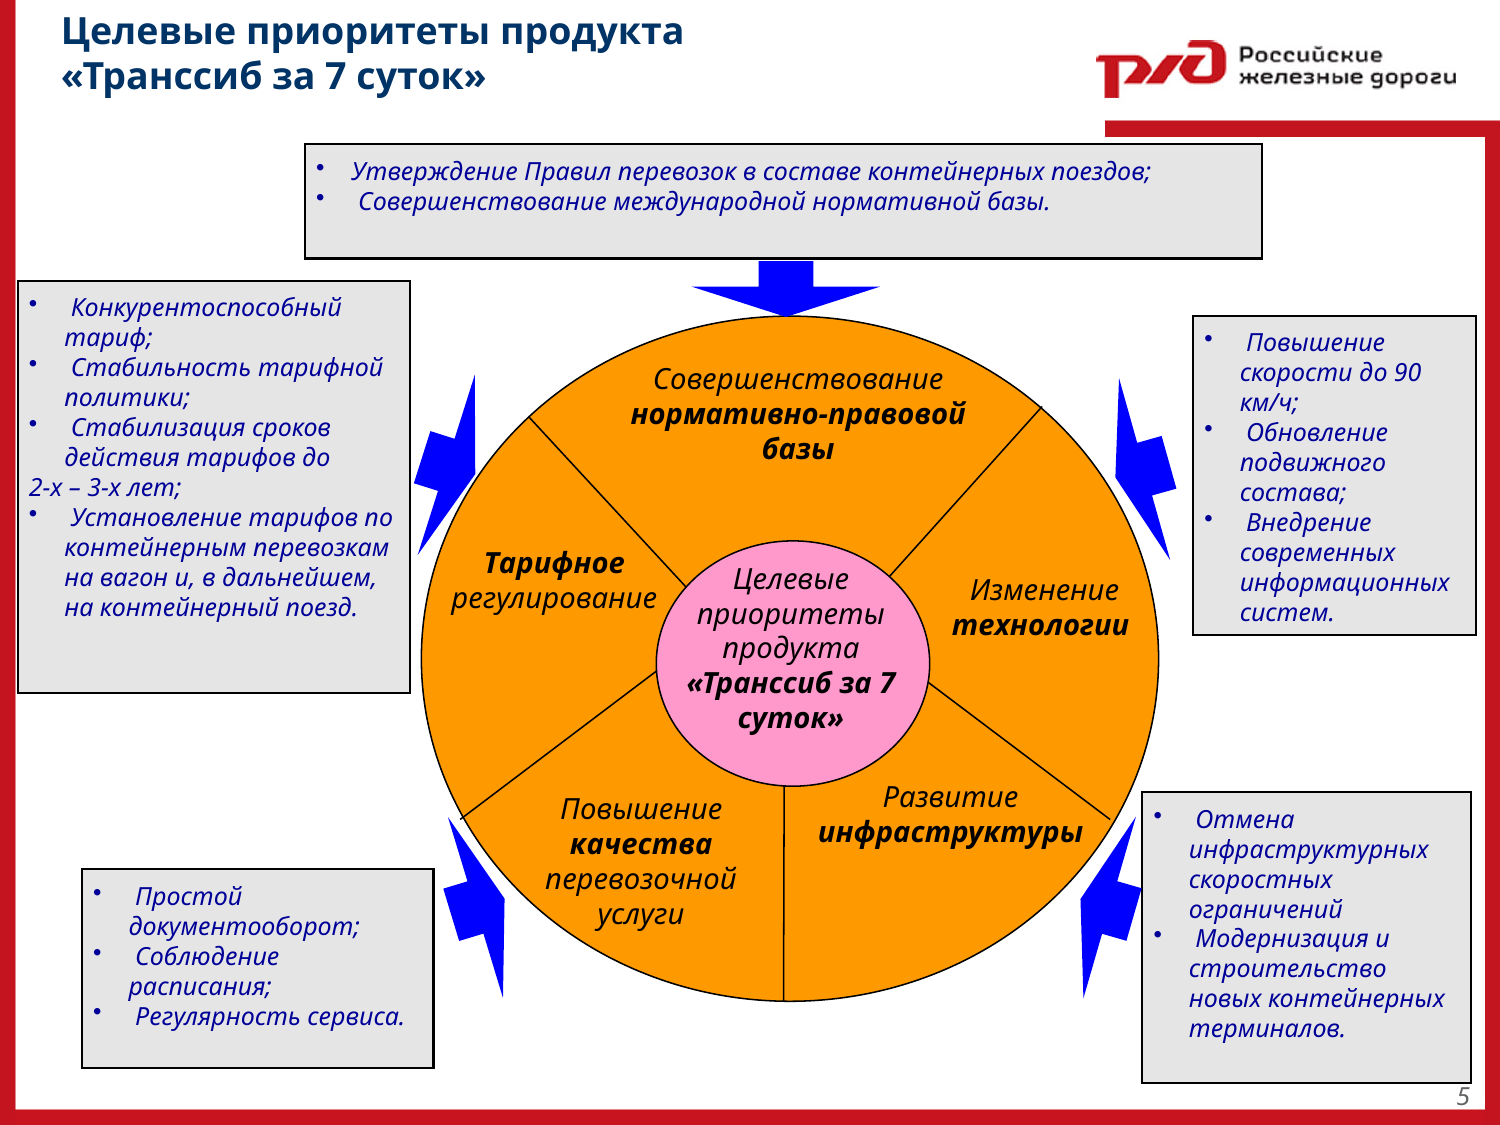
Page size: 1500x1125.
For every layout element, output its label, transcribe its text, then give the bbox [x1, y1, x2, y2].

text_box [861, 649, 1159, 785]
text_box [1115, 378, 1177, 561]
text_box Целевые приоритеты продукта «Транссиб за 7 суток» [46, 0, 871, 105]
text_box Отмена инфраструктурных скоростных ограничений Модернизация и строительство новых контейнерных терминалов. [1142, 792, 1472, 1084]
picture [0, 0, 1500, 1125]
text_box Изменение технологии [921, 564, 1168, 649]
text_box Повышение скорости до 90 км/ч; Обновление подвижного состава; Внедрение современных информационных систем. [1193, 315, 1477, 635]
text_box [698, 752, 888, 782]
text_box [443, 817, 505, 998]
text_box Тарифное регулирование [411, 536, 703, 622]
text_box [784, 856, 1092, 1002]
text_box [576, 856, 783, 1002]
text_box Развитие инфраструктуры [768, 771, 1133, 856]
text_box 5 [1441, 1073, 1485, 1119]
text_box [445, 362, 1145, 564]
text_box [421, 622, 753, 883]
text_box Конкурентоспособный тариф; Стабильность тарифной политики; Стабилизация сроков действия тарифов до 2-х – 3-х лет; Установление тарифов по контейнерным перевозкам на вагон и, в дальнейшем, на контейнерный поезд. [17, 280, 411, 694]
text_box [413, 374, 476, 555]
text_box [623, 316, 957, 353]
text_box [691, 261, 881, 317]
text_box Утверждение Правил перевозок в составе контейнерных поездов; Совершенствование международной нормативной базы. [304, 143, 1262, 259]
text_box Совершенствование нормативно-правовой базы [604, 353, 992, 473]
text_box [1080, 816, 1142, 999]
text_box [736, 540, 850, 552]
text_box Простой документооборот; Соблюдение расписания; Регулярность сервиса. [82, 868, 434, 1069]
text_box Повышение качества перевозочной услуги [511, 782, 772, 938]
text_box Целевые приоритеты продукта «Транссиб за 7 суток» [632, 552, 950, 752]
